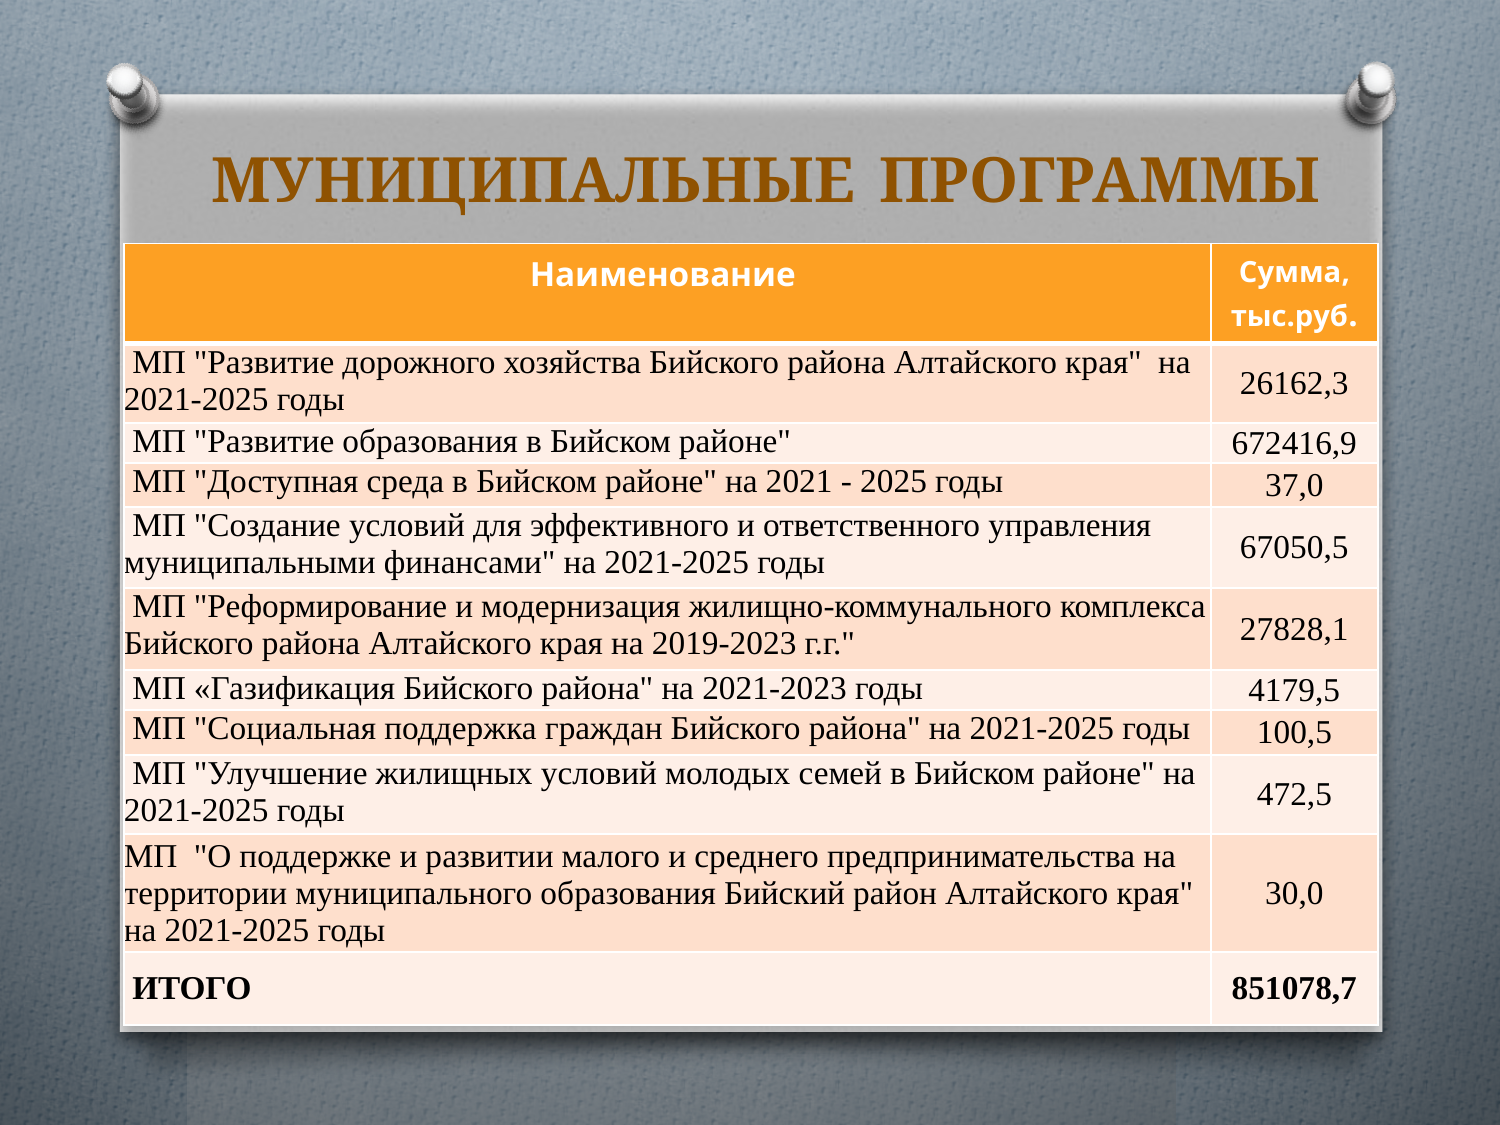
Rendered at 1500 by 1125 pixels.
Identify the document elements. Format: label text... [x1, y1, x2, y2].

table_cell МП "Улучшение жилищных условий молодых семей в Бийском районе" на 2021-2025 годы [125, 756, 1210, 833]
table_header Сумма, тыс.руб. [1212, 244, 1377, 341]
table_cell 27828,1 [1212, 589, 1377, 669]
table_cell 672416,9 [1212, 424, 1377, 462]
table_cell МП "Социальная поддержка граждан Бийского района" на 2021-2025 годы [125, 711, 1210, 754]
table_cell МП "Реформирование и модернизация жилищно-коммунального комплекса Бийского района Алтайского края на 2019-2023 г.г." [125, 589, 1210, 669]
table_cell МП "О поддержке и развитии малого и среднего предпринимательства на территории муниципального образования Бийский район Алтайского края" на 2021-2025 годы [125, 835, 1210, 951]
table_cell МП "Развитие образования в Бийском районе" [125, 424, 1210, 462]
table_cell 67050,5 [1212, 508, 1377, 587]
table_cell МП "Доступная среда в Бийском районе" на 2021 - 2025 годы [125, 464, 1210, 506]
table_cell МП "Развитие дорожного хозяйства Бийского района Алтайского края" на 2021-2025 годы [125, 346, 1210, 422]
table_cell 472,5 [1212, 756, 1377, 833]
table_cell 100,5 [1212, 711, 1377, 754]
text_box Муниципальные программы [94, 103, 1438, 232]
table_cell 26162,3 [1212, 346, 1377, 422]
table_cell 851078,7 [1212, 953, 1377, 1024]
table_cell МП "Создание условий для эффективного и ответственного управления муниципальными финансами" на 2021-2025 годы [125, 508, 1210, 587]
table_cell 30,0 [1212, 835, 1377, 951]
table_cell 4179,5 [1212, 671, 1377, 709]
table_header Наименование [125, 244, 1210, 341]
picture [1317, 35, 1432, 103]
table_cell МП «Газификация Бийского района" на 2021-2023 годы [125, 671, 1210, 709]
picture [75, 29, 198, 124]
table_cell 37,0 [1212, 464, 1377, 506]
table_cell ИТОГО [125, 953, 1210, 1024]
